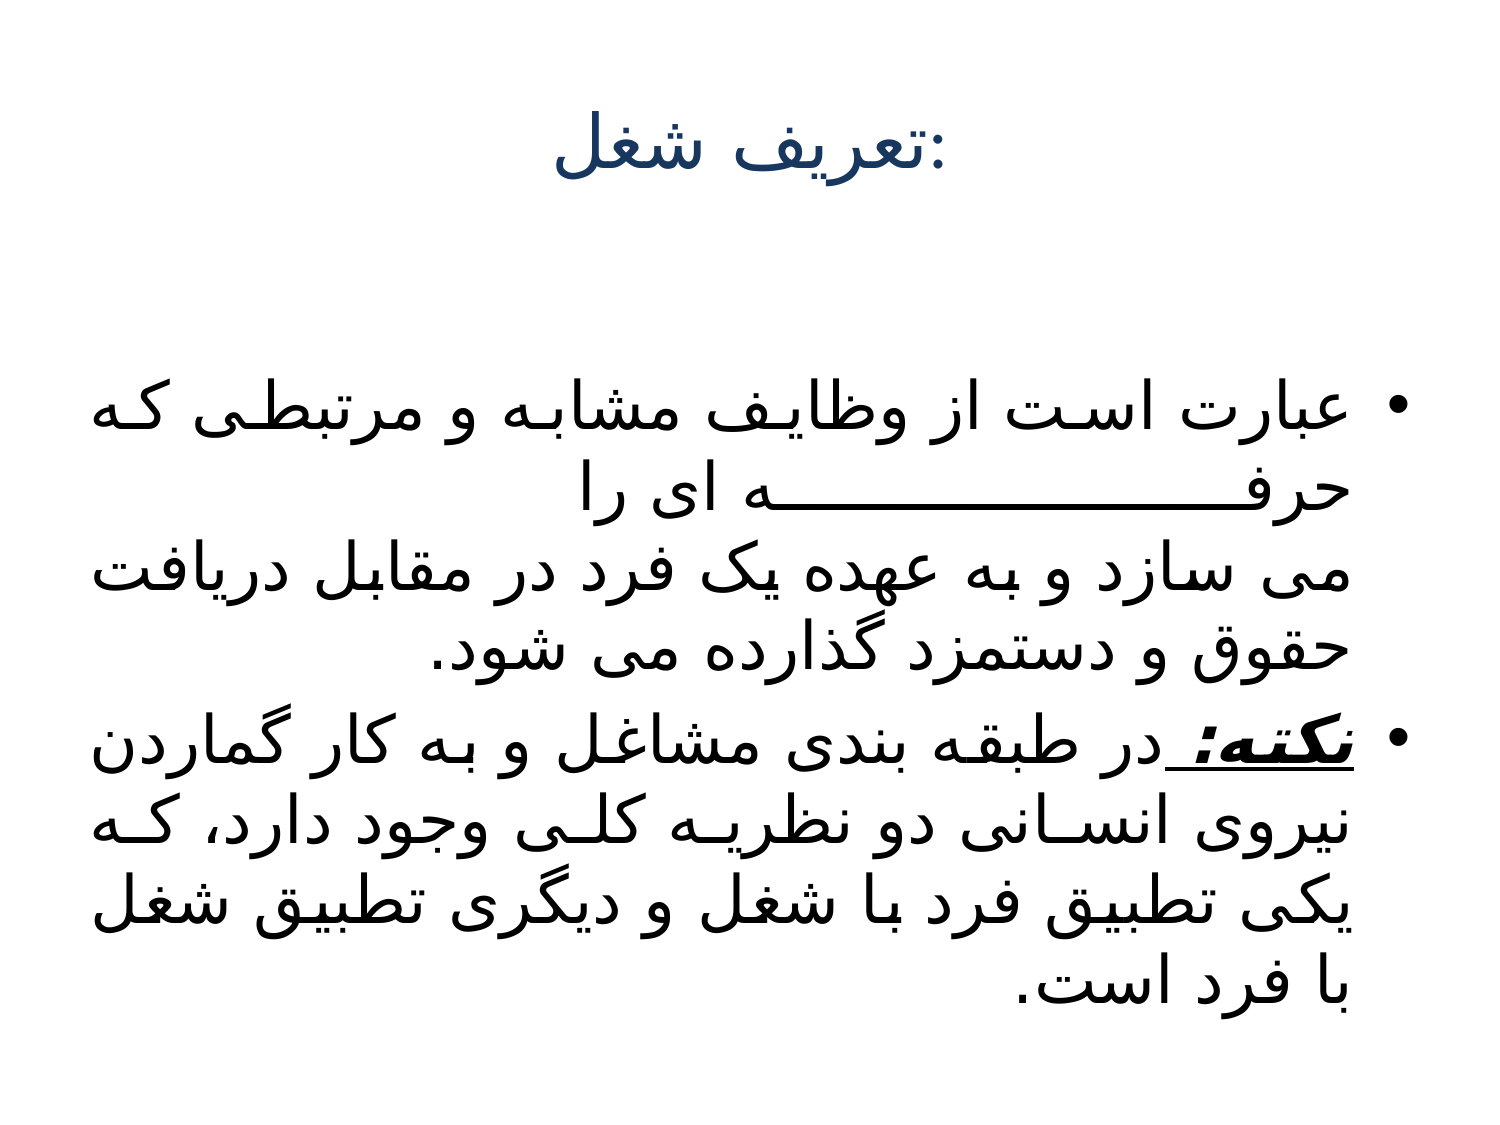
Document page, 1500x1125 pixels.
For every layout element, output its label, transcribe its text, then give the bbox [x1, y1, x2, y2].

list عبارت است از وظایف مشابه و مرتبطی که حرفه ای را می سازد و به عهده یک فرد در مقابل دریافت حقوق و دستمزد گذارده می شود. نکته: در طبقه بندی مشاغل و به کار گماردن نیروی انسانی دو نظریه کلی وجود دارد، که یکی تطبیق فرد با شغل و دیگری تطبیق شغل با فرد است. [75, 262, 1425, 1005]
title تعریف شغل: [75, 45, 1425, 233]
